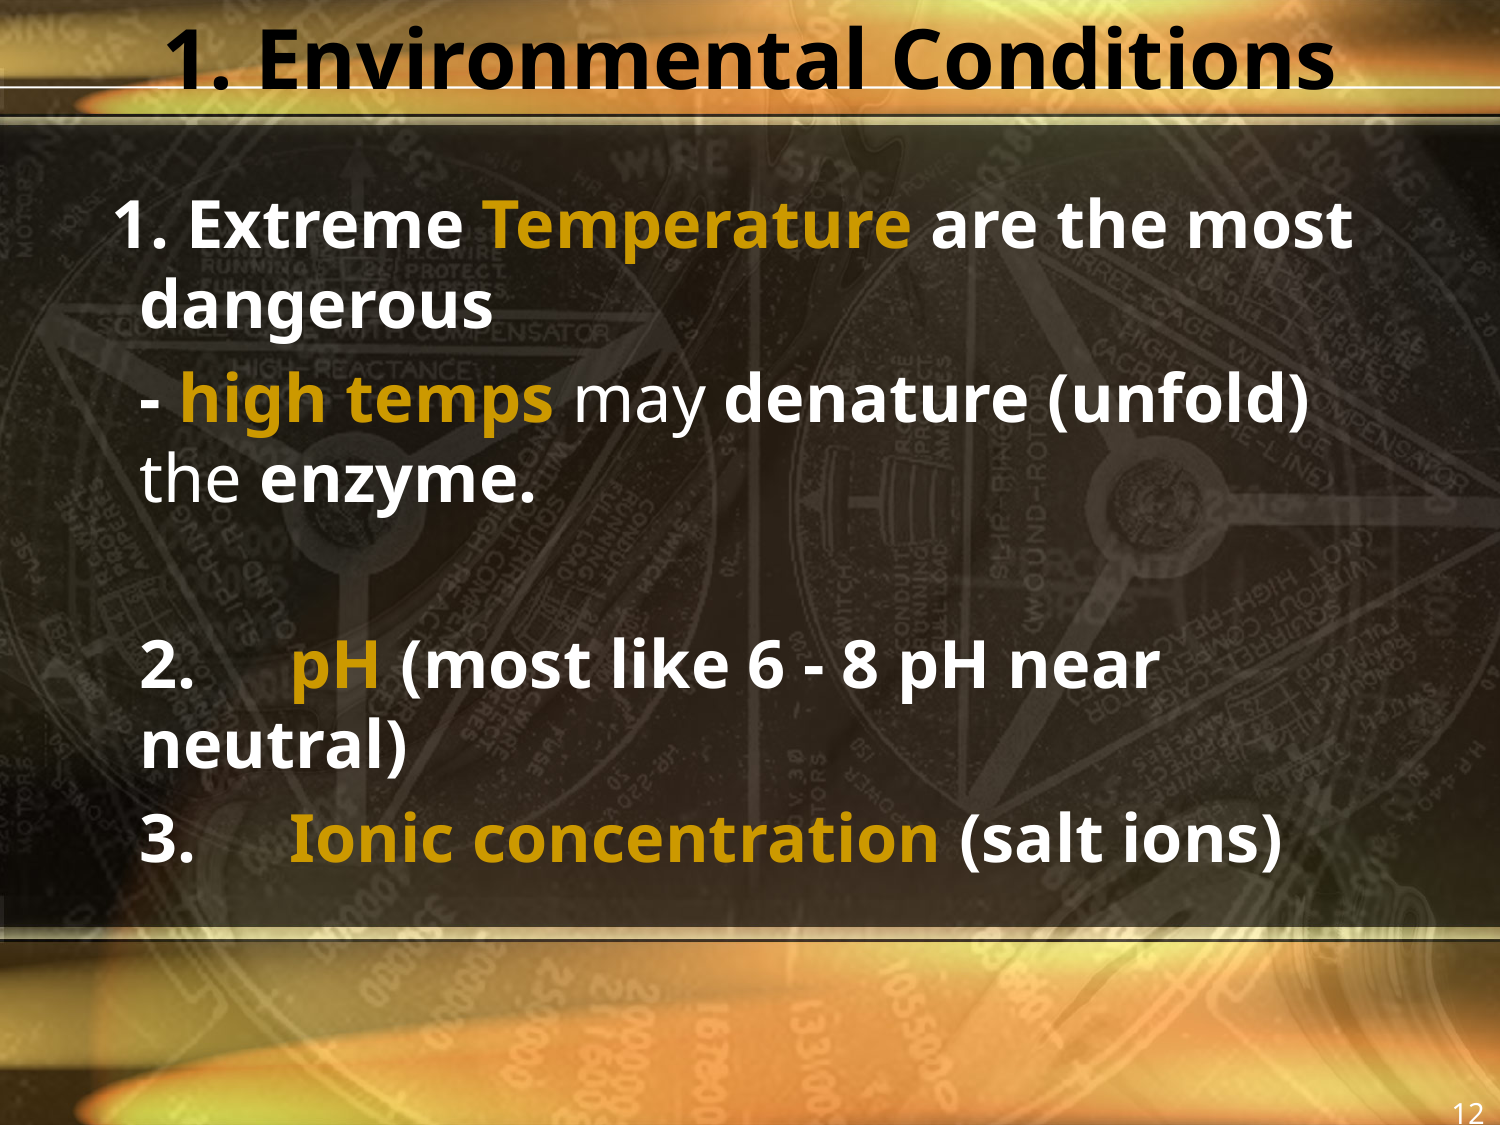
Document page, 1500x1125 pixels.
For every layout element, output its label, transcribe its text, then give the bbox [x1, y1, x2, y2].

slide_number 12 [1187, 1087, 1500, 1125]
picture [0, 113, 1500, 1125]
title 1. Environmental Conditions [0, 0, 1500, 113]
list 1. Extreme Temperature are the most dangerous - high temps may denature (unfold) the enzyme. 2. pH (most like 6 - 8 pH near neutral) 3. Ionic concentration (salt ions) [62, 174, 1426, 1001]
